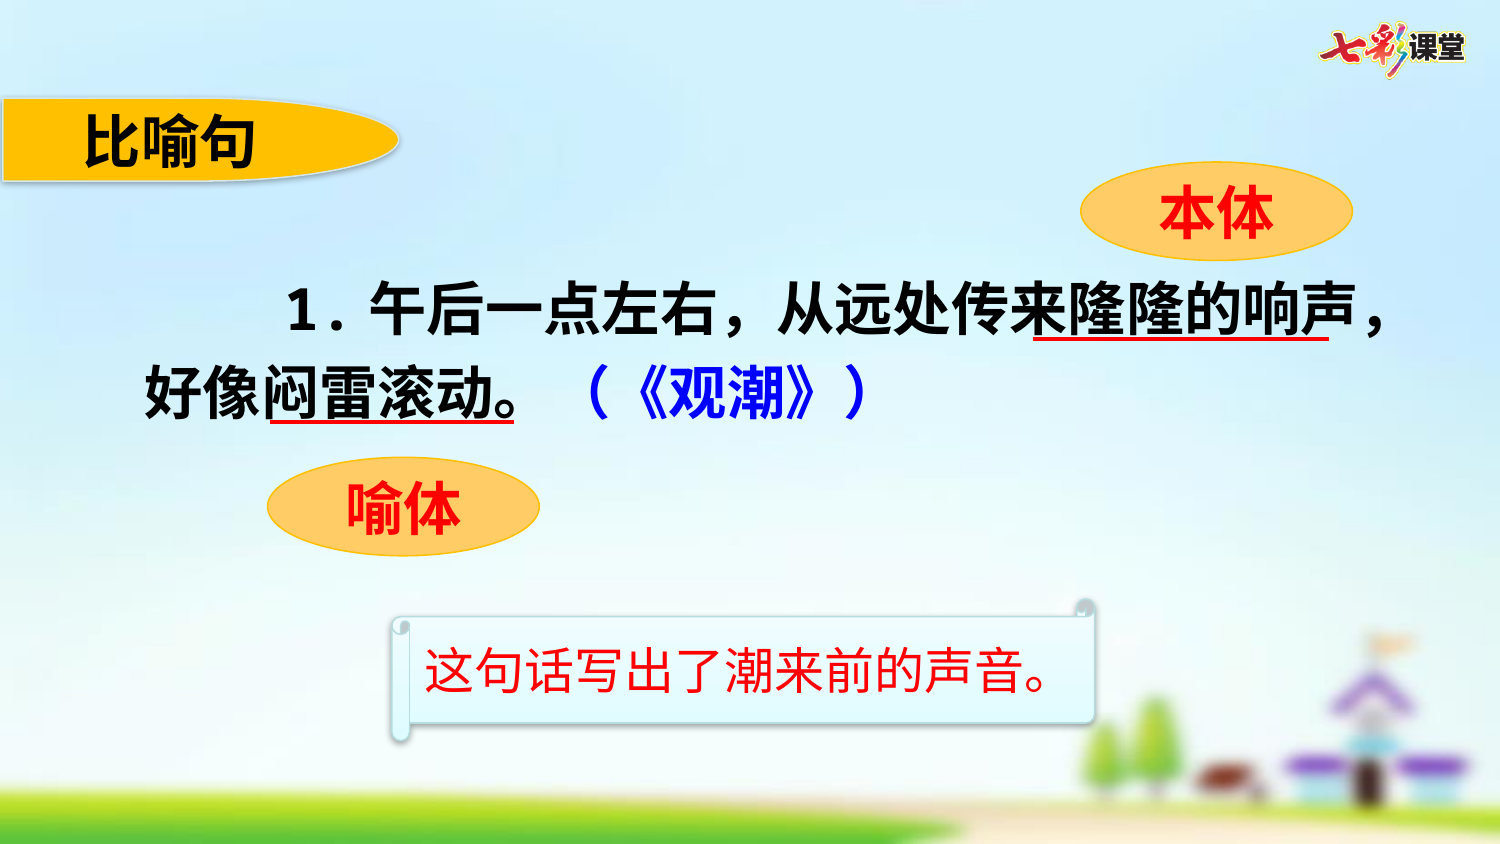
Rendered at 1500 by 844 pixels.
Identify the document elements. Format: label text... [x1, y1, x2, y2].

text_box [0, 97, 399, 182]
text_box 1.午后一点左右，从远处传来隆隆的响声，好像闷雷滚动。（《观潮》） [129, 250, 1424, 434]
text_box 本体 [1078, 159, 1355, 263]
picture [0, 0, 1500, 844]
text_box 这句话写出了潮来前的声音。 [391, 598, 1096, 742]
text_box 喻体 [265, 455, 542, 558]
